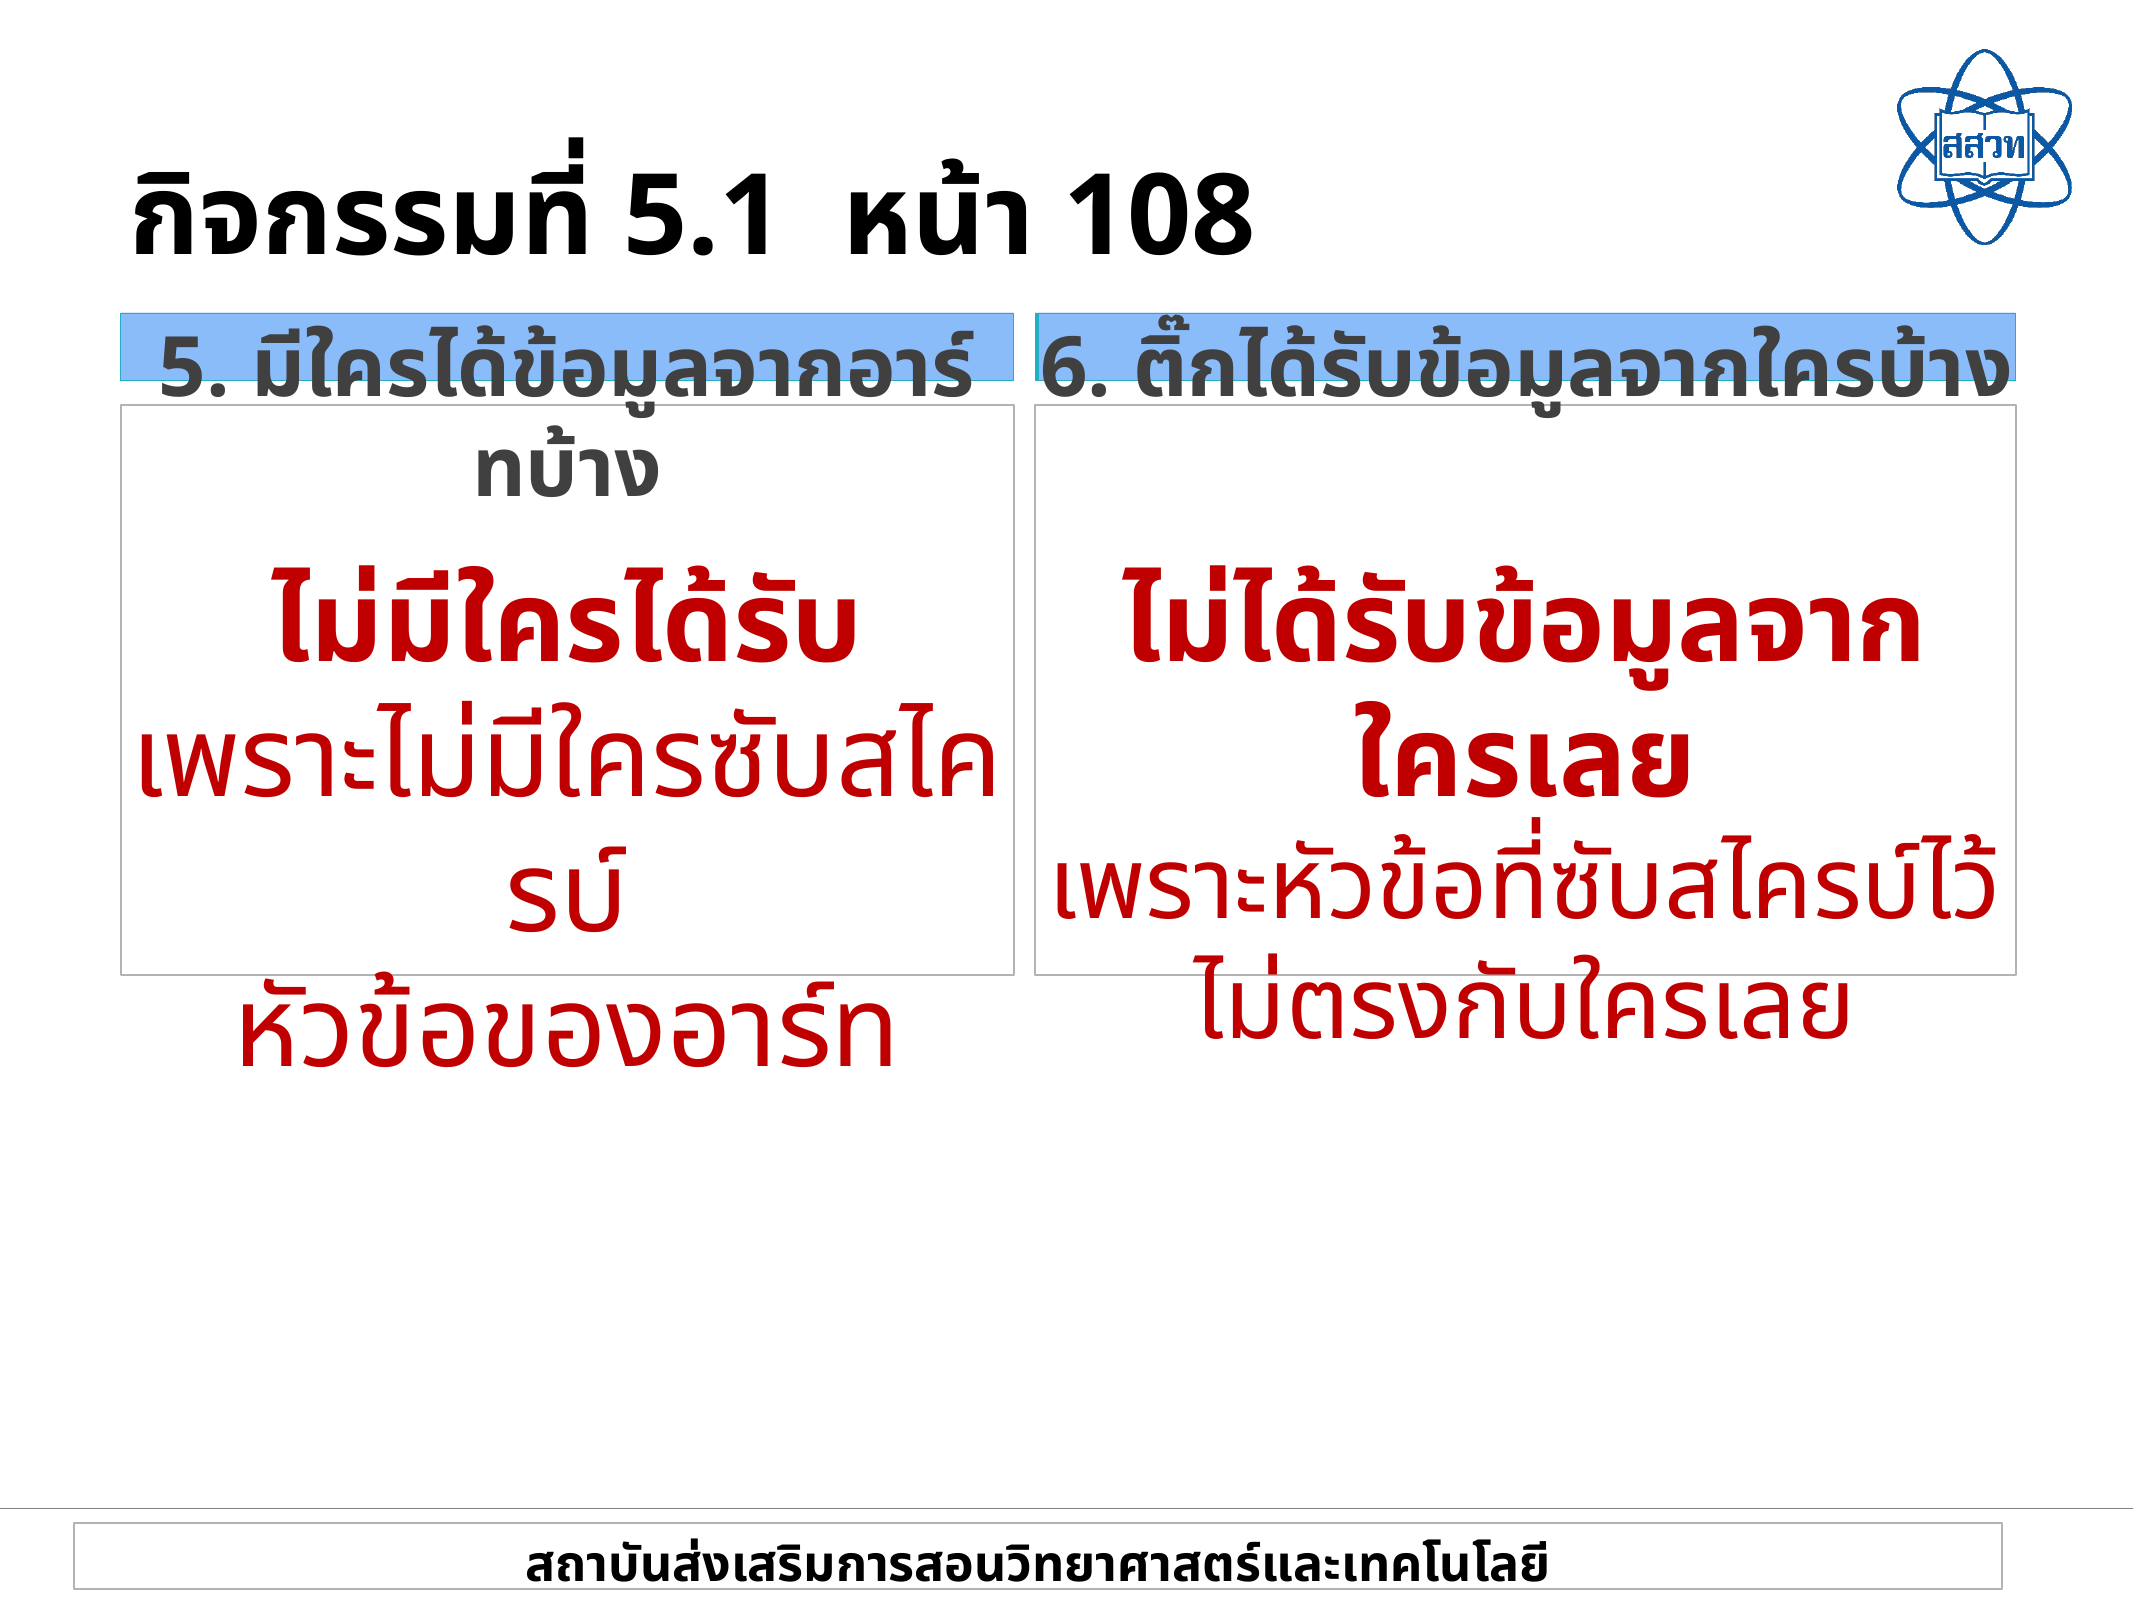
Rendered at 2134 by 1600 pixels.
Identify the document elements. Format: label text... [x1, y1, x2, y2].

text_box สถาบันส่งเสริมการสอนวิทยาศาสตร์และเทคโนโลยี [74, 1522, 2002, 1589]
list ไม่มีใครได้รับ เพราะไม่มีใครซับสไครบ์ หัวข้อของอาร์ท [120, 404, 1015, 976]
list 6. ติ๊กได้รับข้อมูลจากใครบ้าง [1038, 312, 2016, 381]
list 5. มีใครได้ข้อมูลจากอาร์ทบ้าง [120, 312, 1014, 381]
list ไม่ได้รับข้อมูลจากใครเลย เพราะหัวข้อที่ซับสไครบ์ไว้ ไม่ตรงกับใครเลย [1034, 404, 2017, 976]
picture [1897, 49, 2072, 246]
title กิจกรรมที่ 5.1 หน้า 108 [120, 76, 2018, 286]
